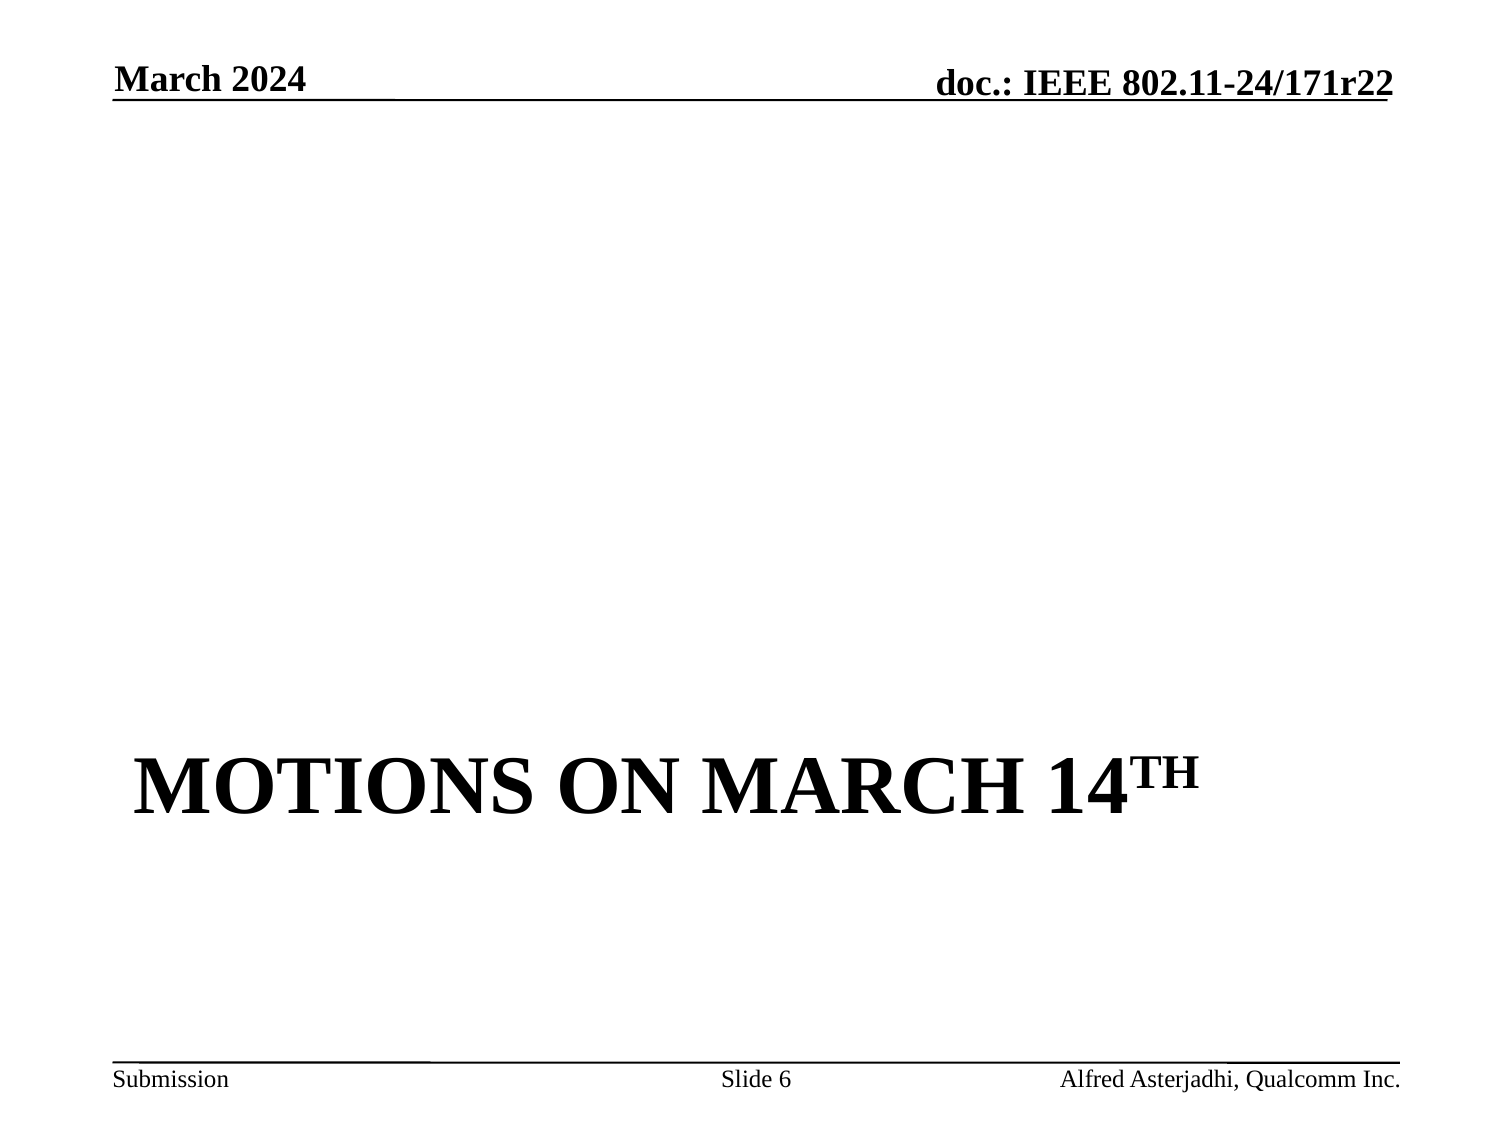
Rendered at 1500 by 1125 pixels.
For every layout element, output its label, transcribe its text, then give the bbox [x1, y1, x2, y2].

footer Alfred Asterjadhi, Qualcomm Inc. [878, 1061, 1402, 1093]
title Motions on March 14th [118, 722, 1394, 947]
slide_number Slide 6 [712, 1061, 800, 1123]
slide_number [114, 54, 423, 100]
